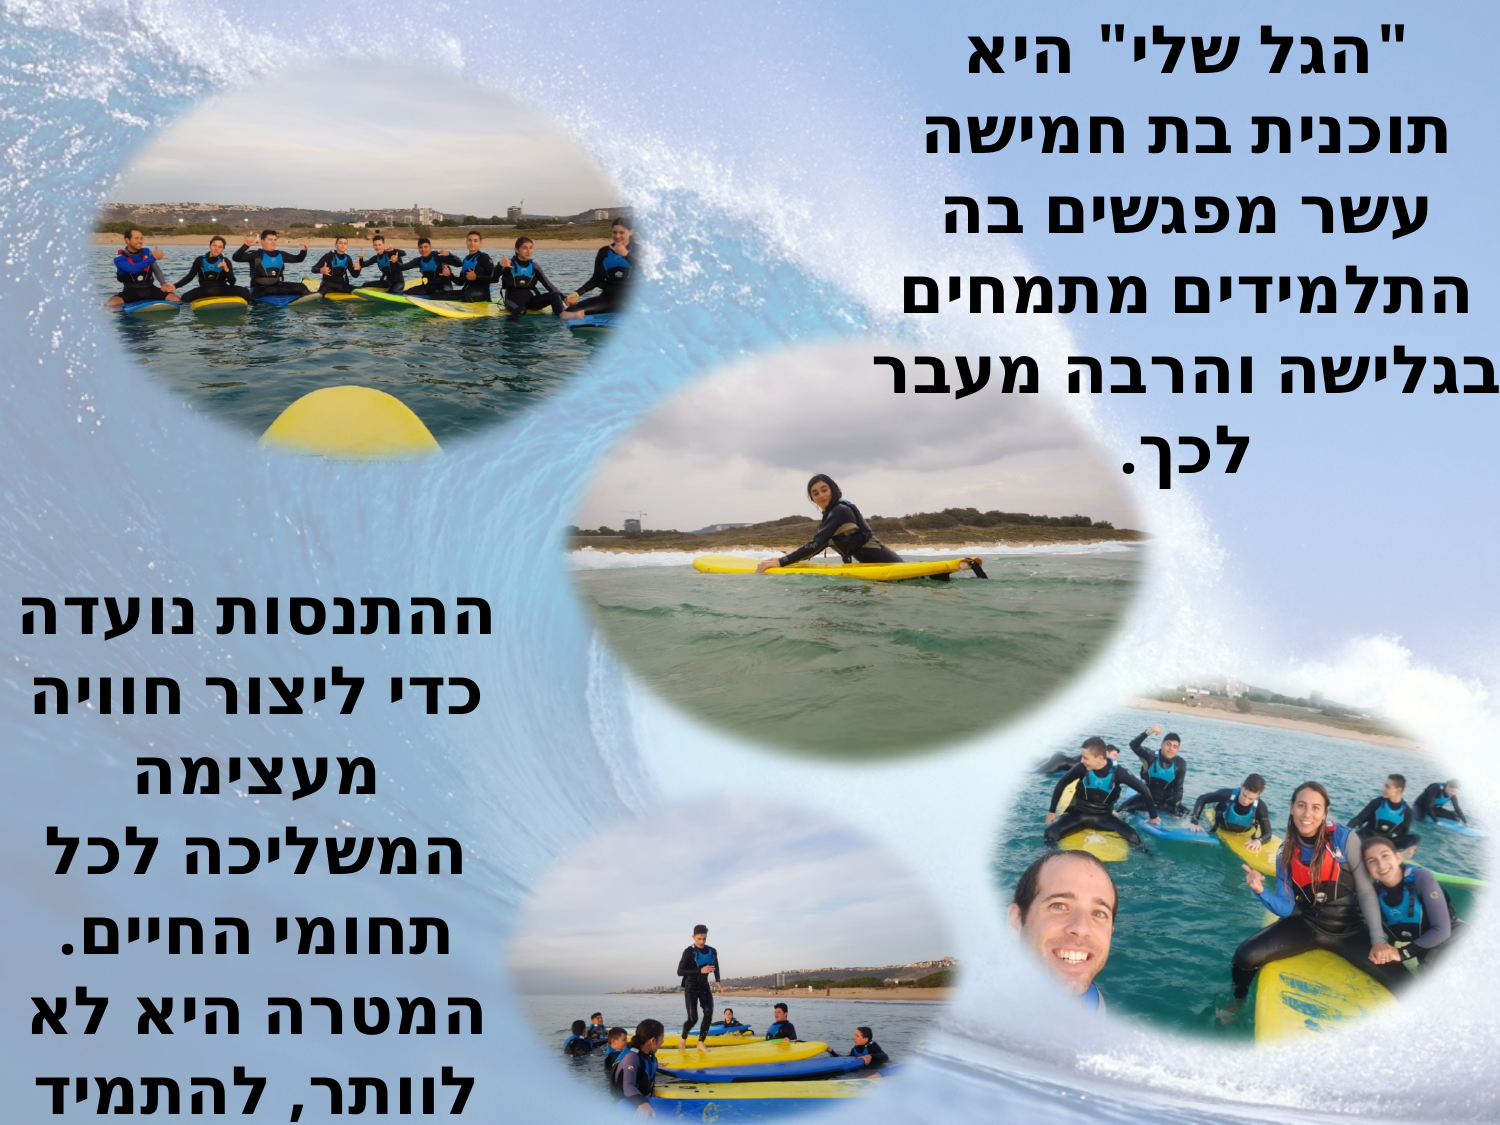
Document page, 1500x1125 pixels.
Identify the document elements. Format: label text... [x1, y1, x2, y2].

text_box ההתנסות נועדה כדי ליצור חוויה מעצימה המשליכה לכל תחומי החיים. המטרה היא לא לוותר, להתמיד וכך להצליח [0, 560, 514, 1125]
picture [72, 37, 1500, 1125]
text_box "הגל שלי" היא תוכנית בת חמישה עשר מפגשים בה התלמידים מתמחים בגלישה והרבה מעבר לכך. [856, 0, 1500, 495]
